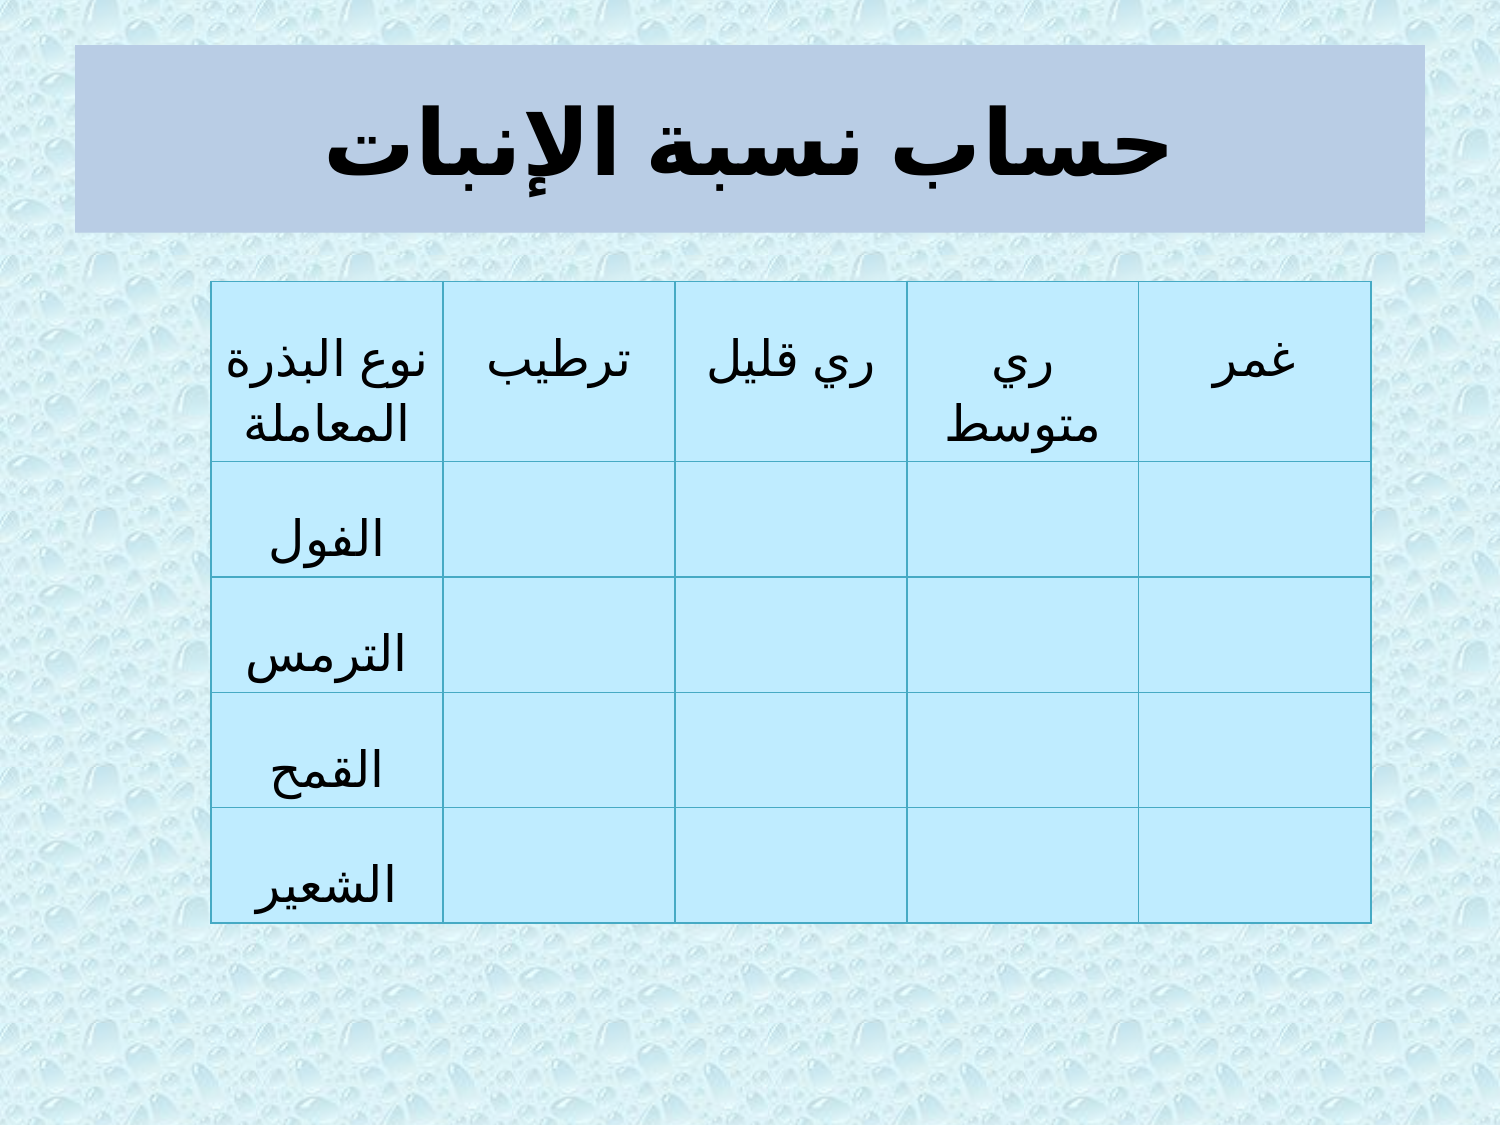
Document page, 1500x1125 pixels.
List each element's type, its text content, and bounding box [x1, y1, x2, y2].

table_cell [676, 808, 906, 922]
table_header ري متوسط [908, 282, 1138, 461]
table_cell الشعير [212, 808, 442, 922]
table_cell [1139, 808, 1370, 922]
table_cell [908, 578, 1138, 692]
table_cell [676, 462, 906, 576]
table_header ري قليل [676, 282, 906, 461]
table_cell [1139, 578, 1370, 692]
table_cell [908, 693, 1138, 807]
table_cell [676, 578, 906, 692]
table_cell [444, 808, 674, 922]
table_cell [444, 693, 674, 807]
table_cell القمح [212, 693, 442, 807]
table_cell [444, 578, 674, 692]
table_cell [908, 462, 1138, 576]
table_cell الفول [212, 462, 442, 576]
table_cell [676, 693, 906, 807]
table_cell [444, 462, 674, 576]
table_cell [1139, 462, 1370, 576]
table_header غمر [1139, 282, 1370, 461]
table_header نوع البذرة المعاملة [212, 282, 442, 461]
table_cell [908, 808, 1138, 922]
table_cell الترمس [212, 578, 442, 692]
table_cell [1139, 693, 1370, 807]
table_header ترطيب [444, 282, 674, 461]
title حساب نسبة الإنبات [75, 45, 1425, 233]
